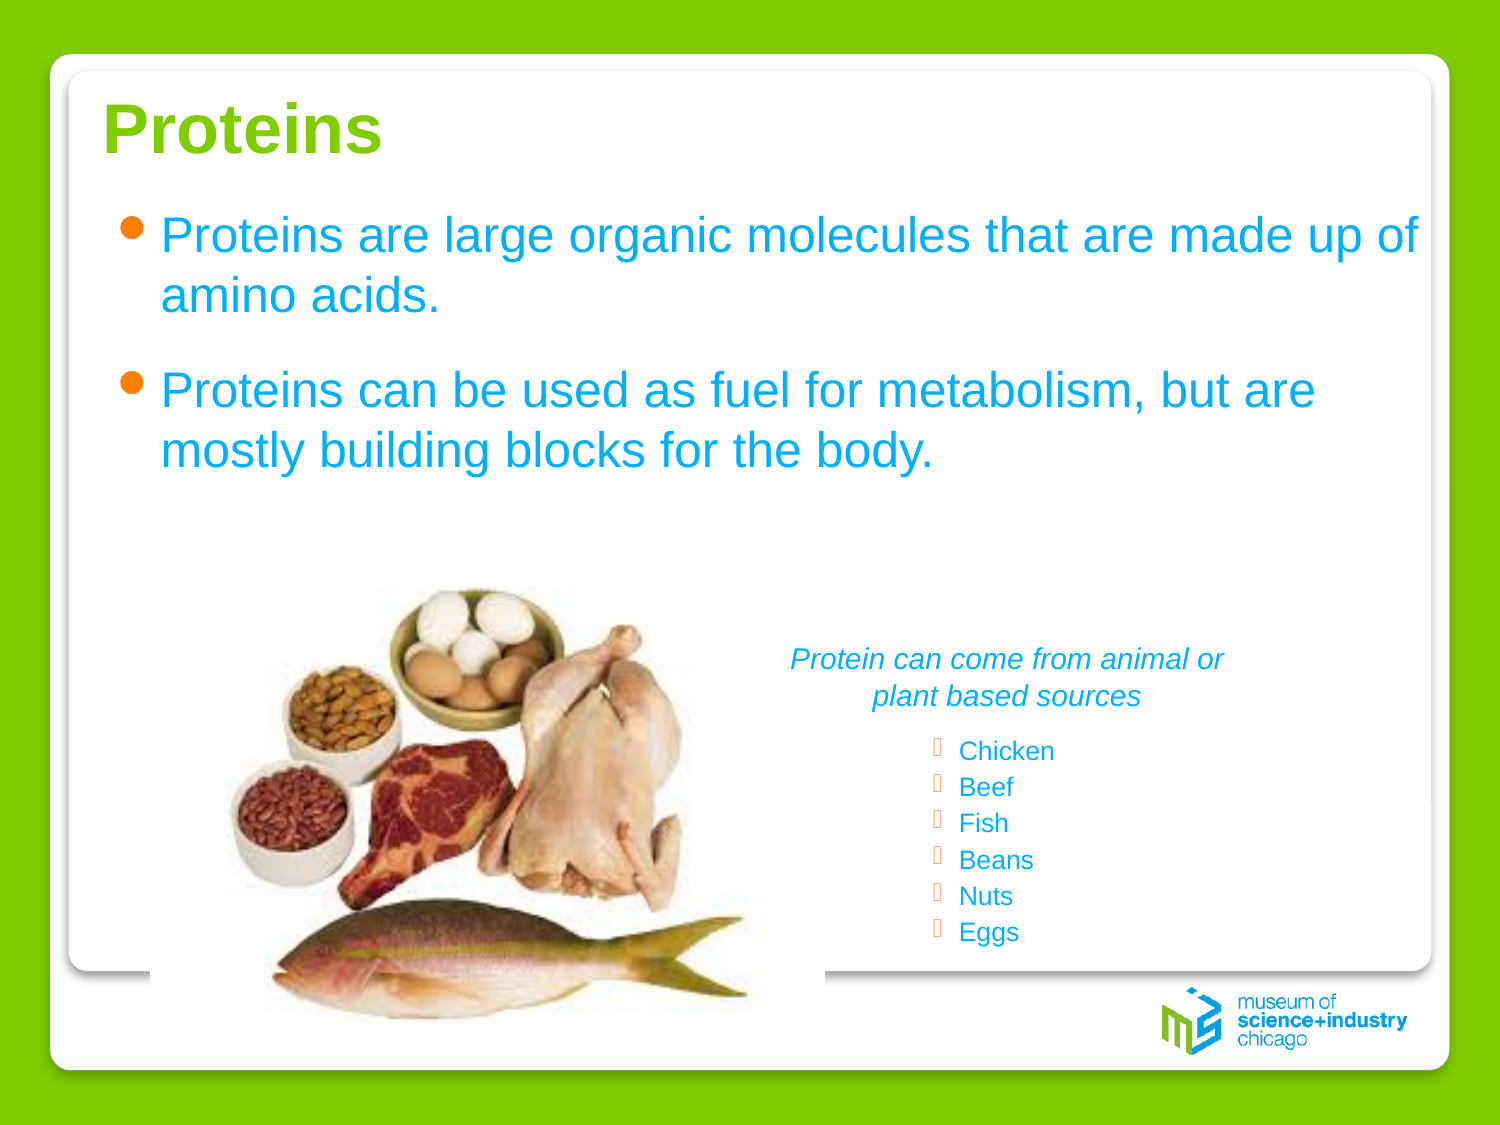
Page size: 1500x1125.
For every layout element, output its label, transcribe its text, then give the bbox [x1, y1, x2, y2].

picture [149, 587, 826, 1022]
list Proteins are large organic molecules that are made up of amino acids. Proteins can be used as fuel for metabolism, but are mostly building blocks for the body. [87, 187, 1450, 488]
title Proteins [87, 75, 1430, 175]
picture [1162, 987, 1407, 1055]
list Protein can come from animal or plant based sources Chicken Beef Fish Beans Nuts Eggs [833, 624, 1263, 956]
